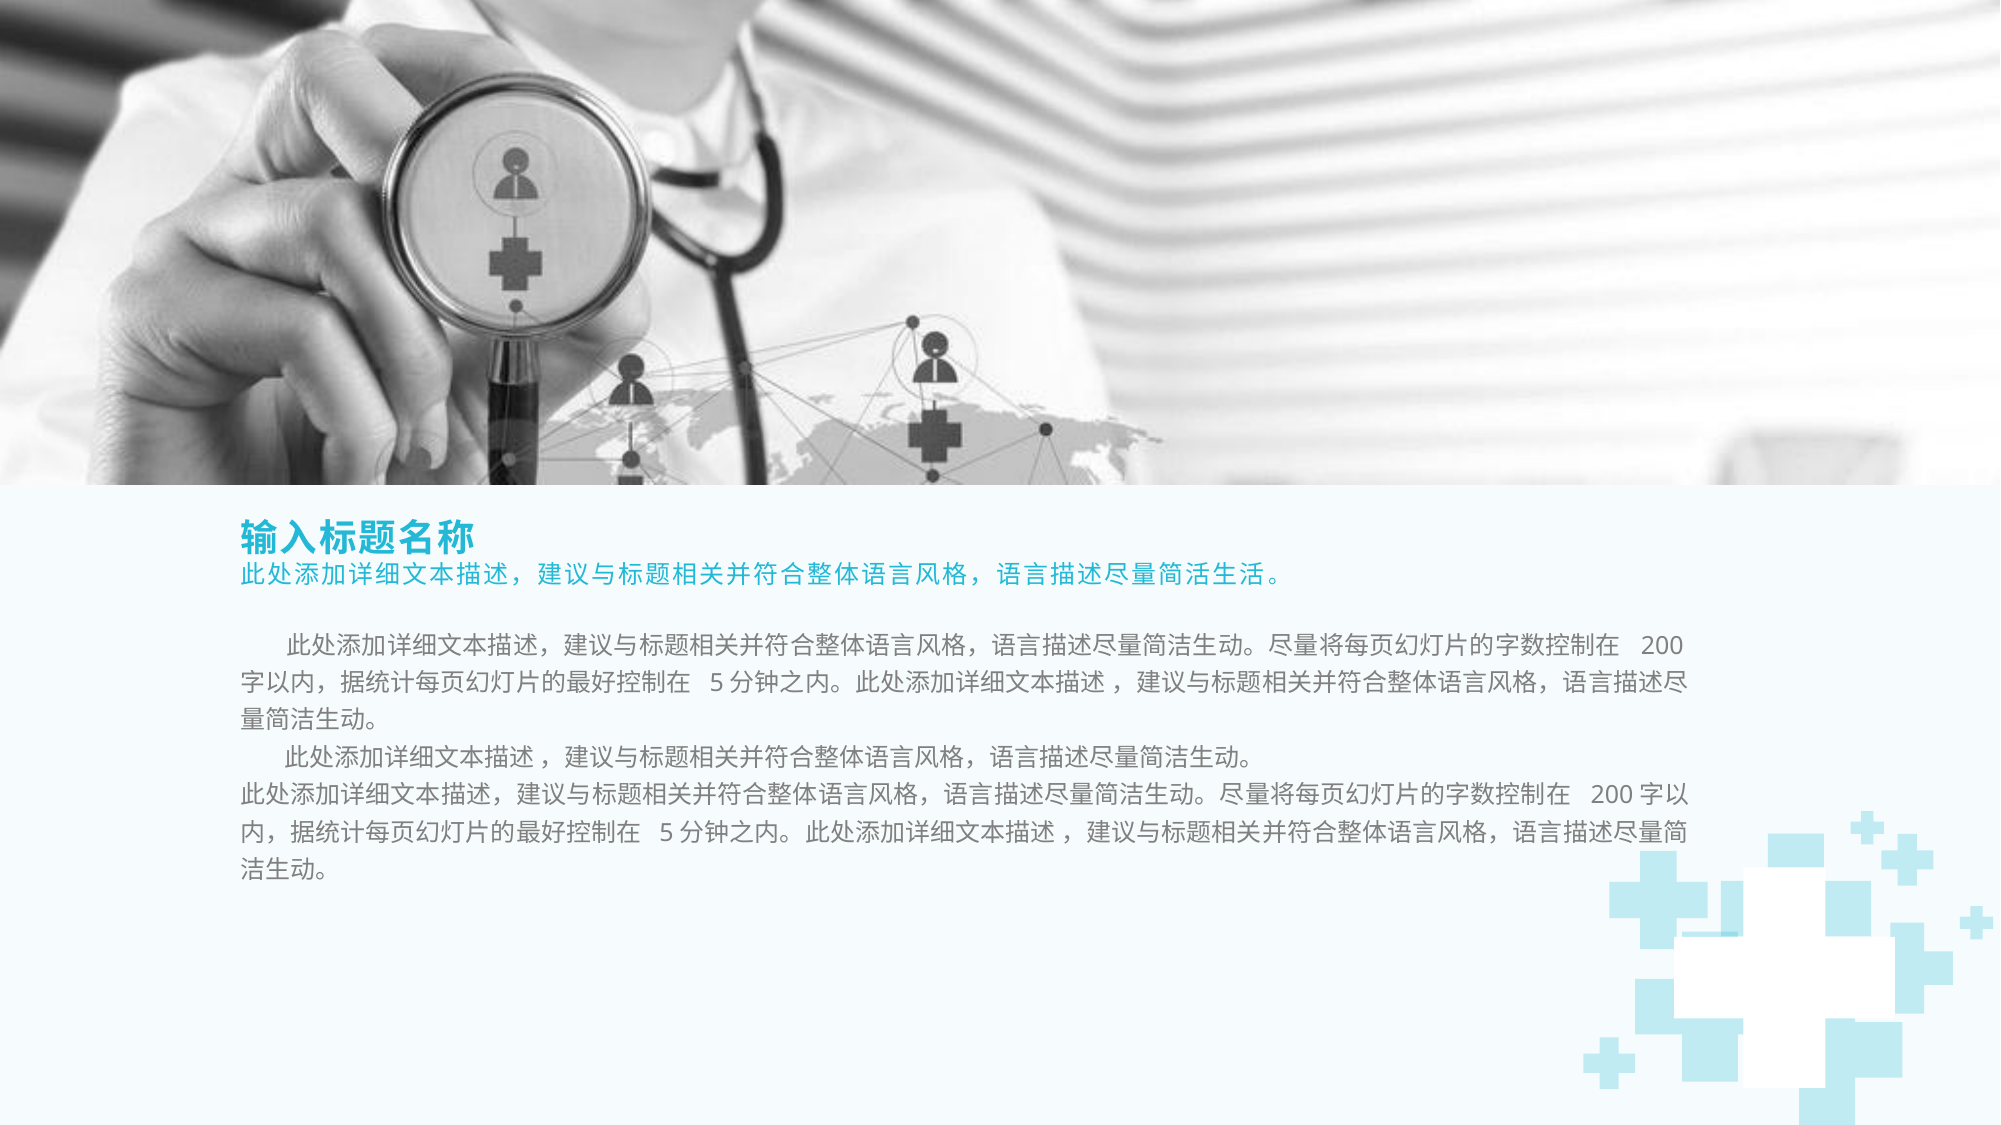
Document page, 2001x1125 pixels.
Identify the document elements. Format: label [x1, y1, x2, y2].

picture [0, 0, 2000, 485]
text_box [0, 485, 2000, 1125]
text_box [1583, 810, 1994, 1125]
